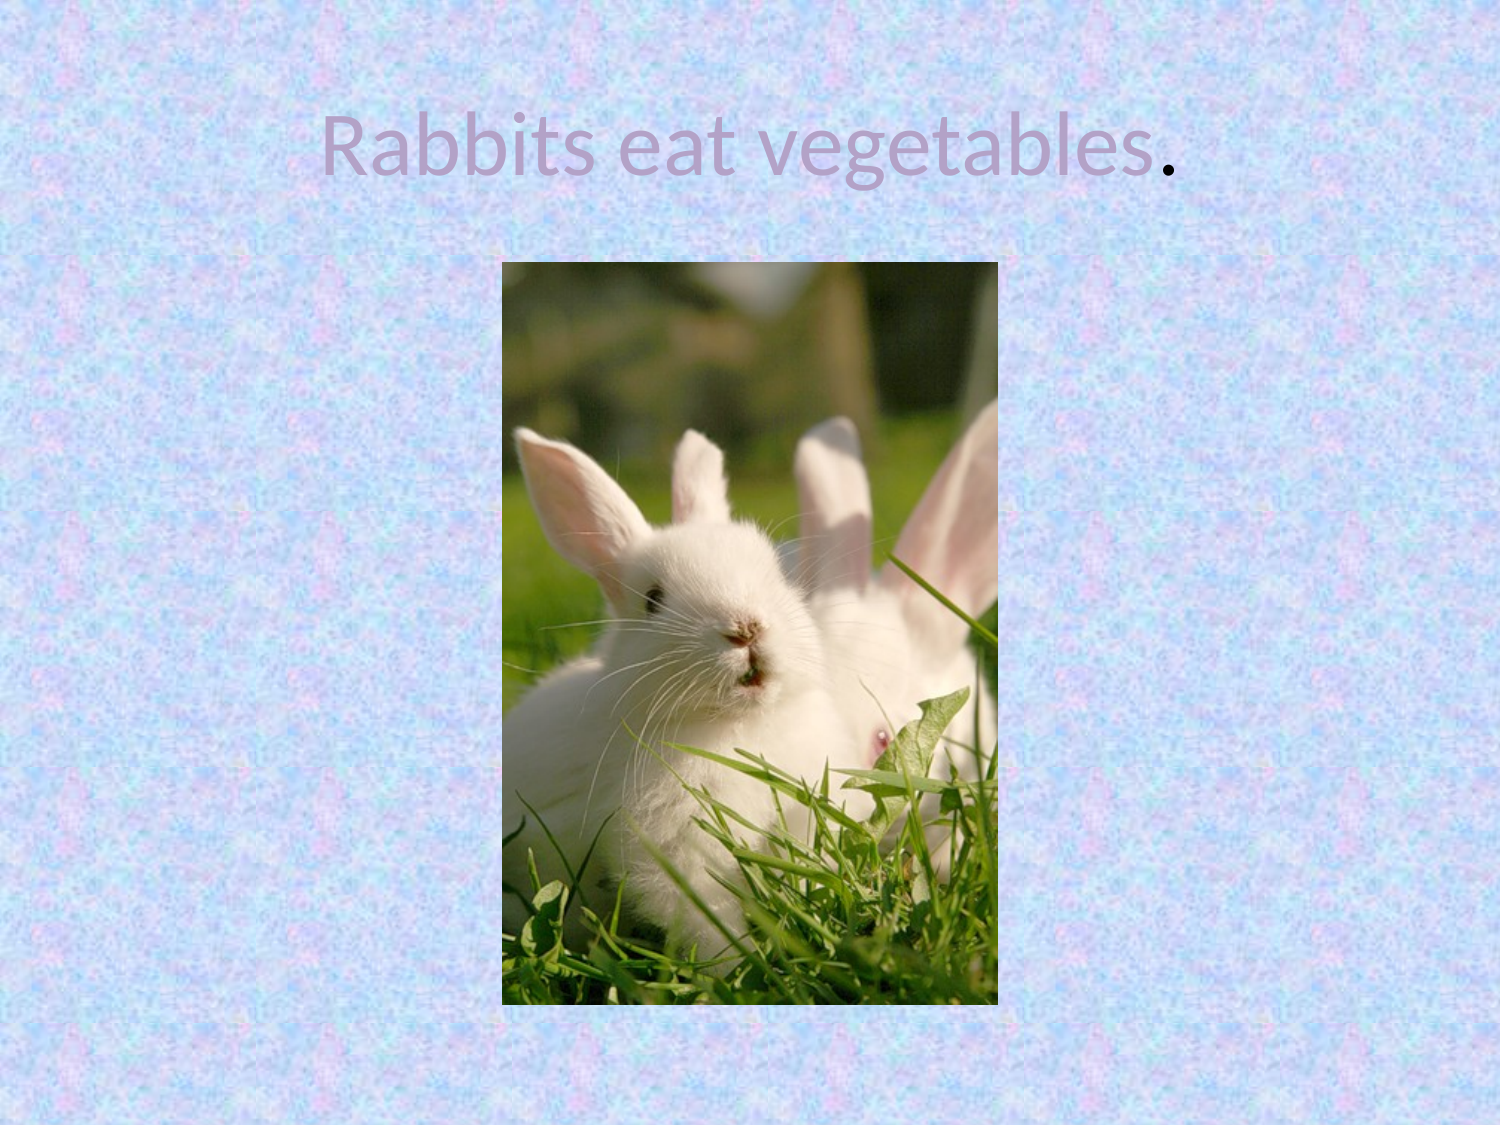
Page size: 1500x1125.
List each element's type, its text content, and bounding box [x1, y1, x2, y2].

title Rabbits eat vegetables. [75, 45, 1425, 233]
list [502, 262, 998, 1006]
picture [0, 0, 1500, 1125]
